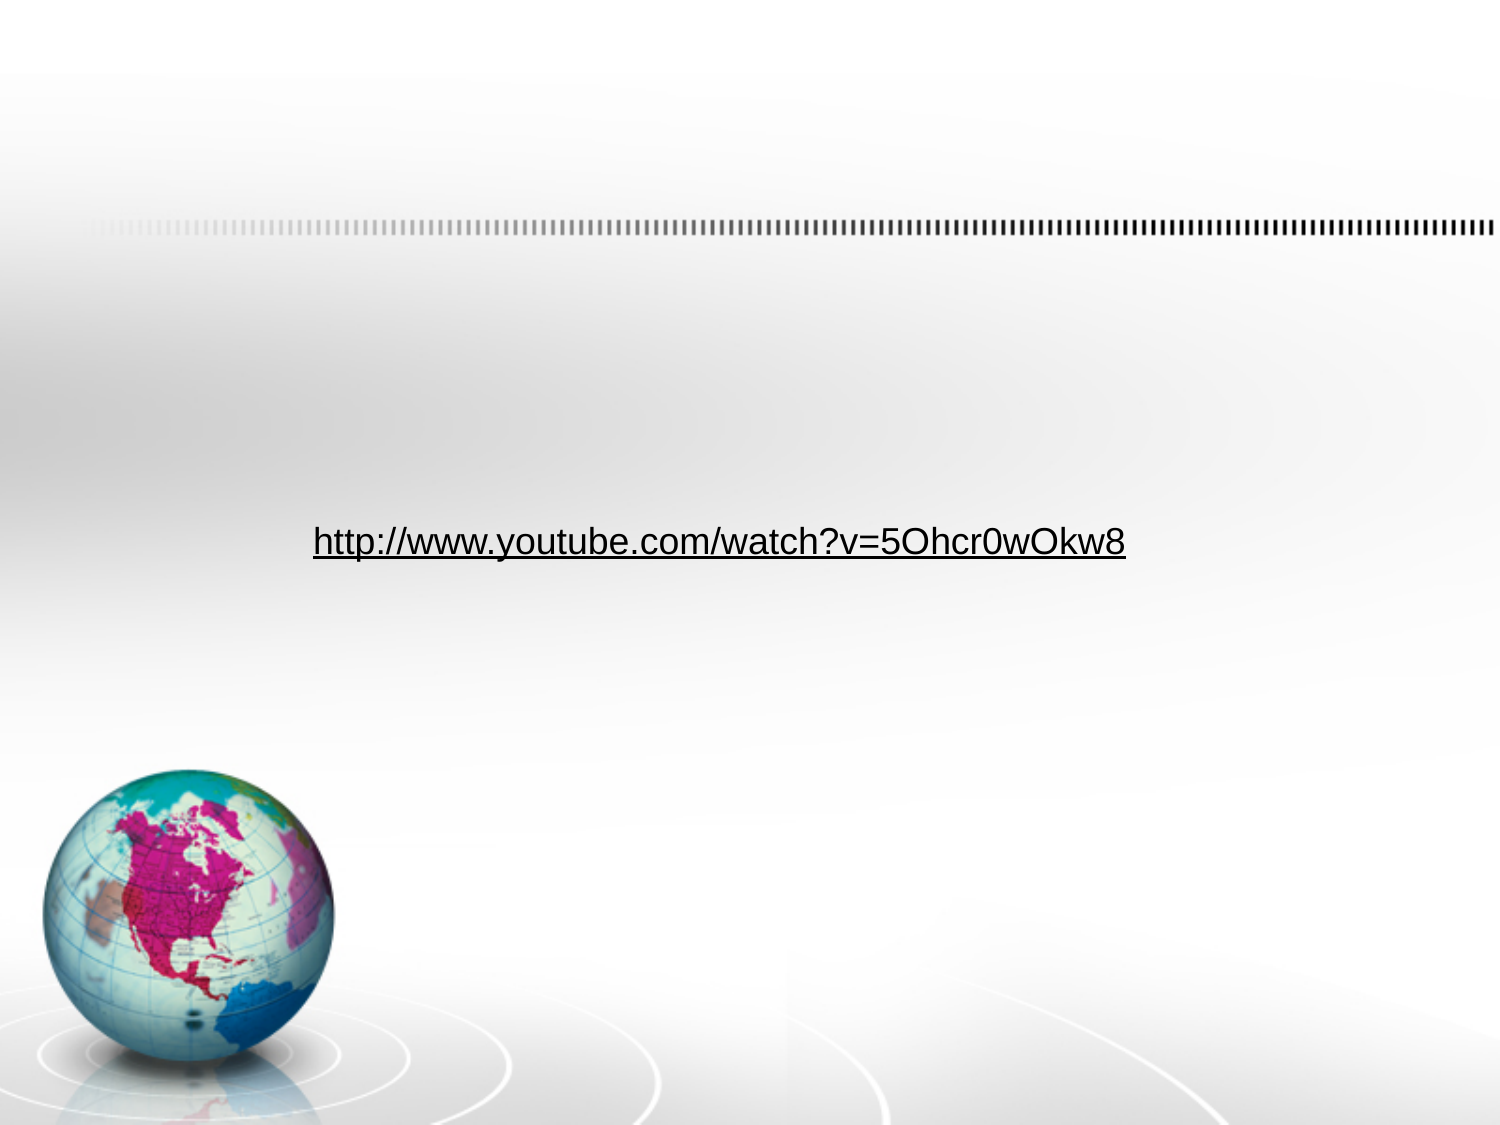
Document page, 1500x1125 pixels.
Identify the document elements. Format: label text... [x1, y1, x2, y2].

text_box http://www.youtube.com/watch?v=5Ohcr0wOkw8 [187, 509, 1263, 570]
picture [0, 0, 1500, 1125]
